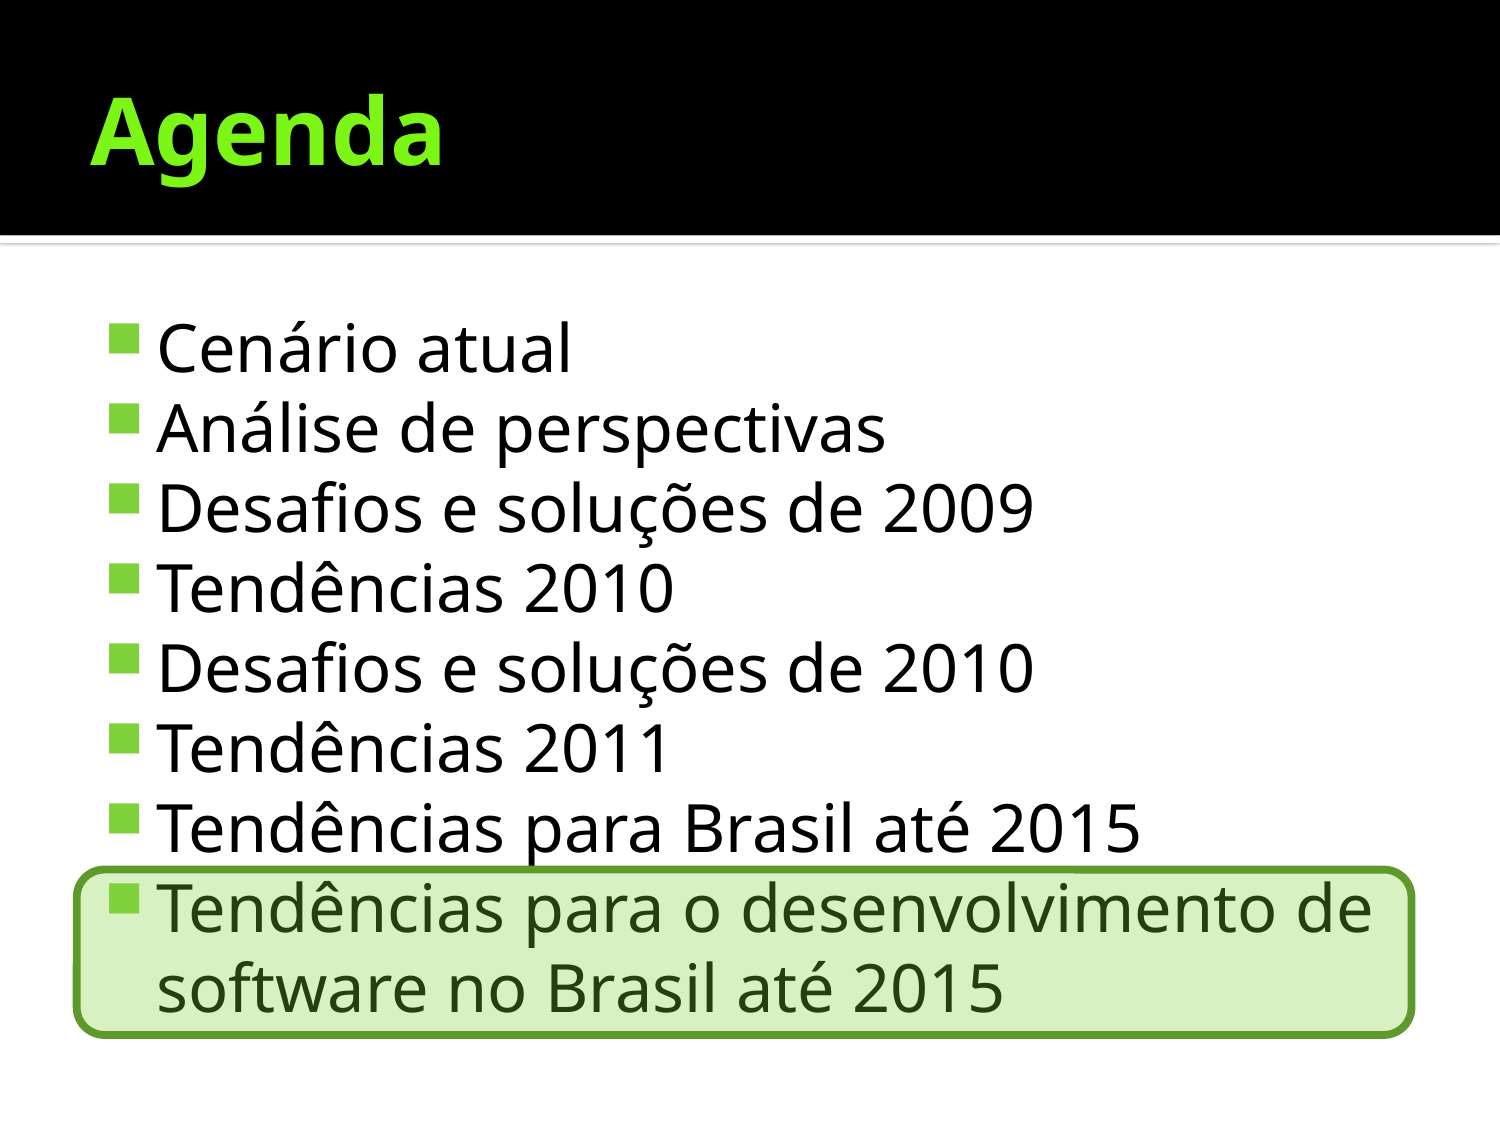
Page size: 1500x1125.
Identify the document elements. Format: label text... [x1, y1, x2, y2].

list Cenário atual Análise de perspectivas Desafios e soluções de 2009 Tendências 2010 Desafios e soluções de 2010 Tendências 2011 Tendências para Brasil até 2015 Tendências para o desenvolvimento de software no Brasil até 2015 [75, 291, 1425, 1050]
text_box [72, 865, 1416, 1039]
title Agenda [75, 25, 1425, 231]
